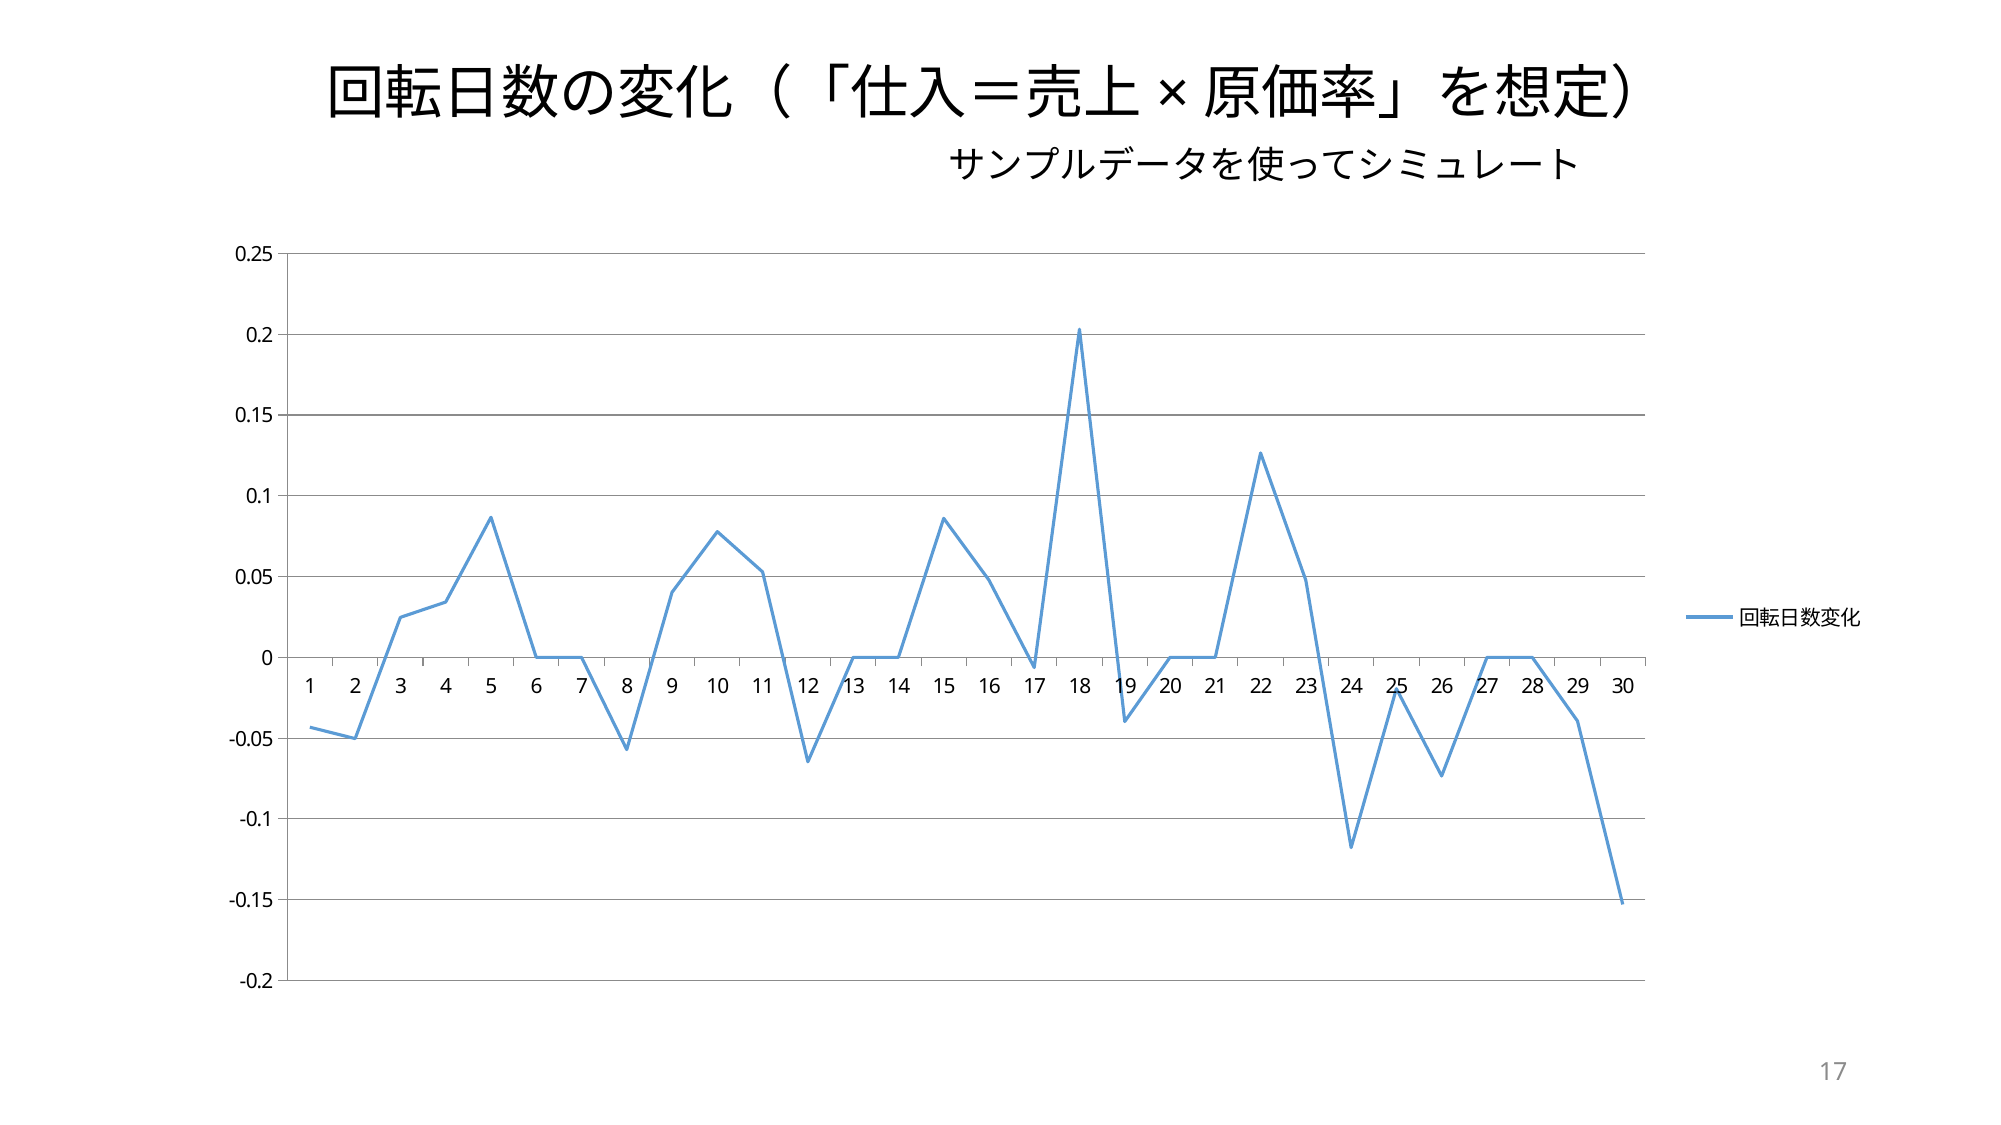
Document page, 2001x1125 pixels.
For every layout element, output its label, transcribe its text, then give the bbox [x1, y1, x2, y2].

text_box 回転日数の変化（「仕入＝売上×原価率」を想定） [311, 47, 1684, 133]
chart [194, 223, 1881, 1011]
slide_number 17 [1412, 1042, 1863, 1103]
text_box サンプルデータを使ってシミュレート [933, 133, 1598, 194]
